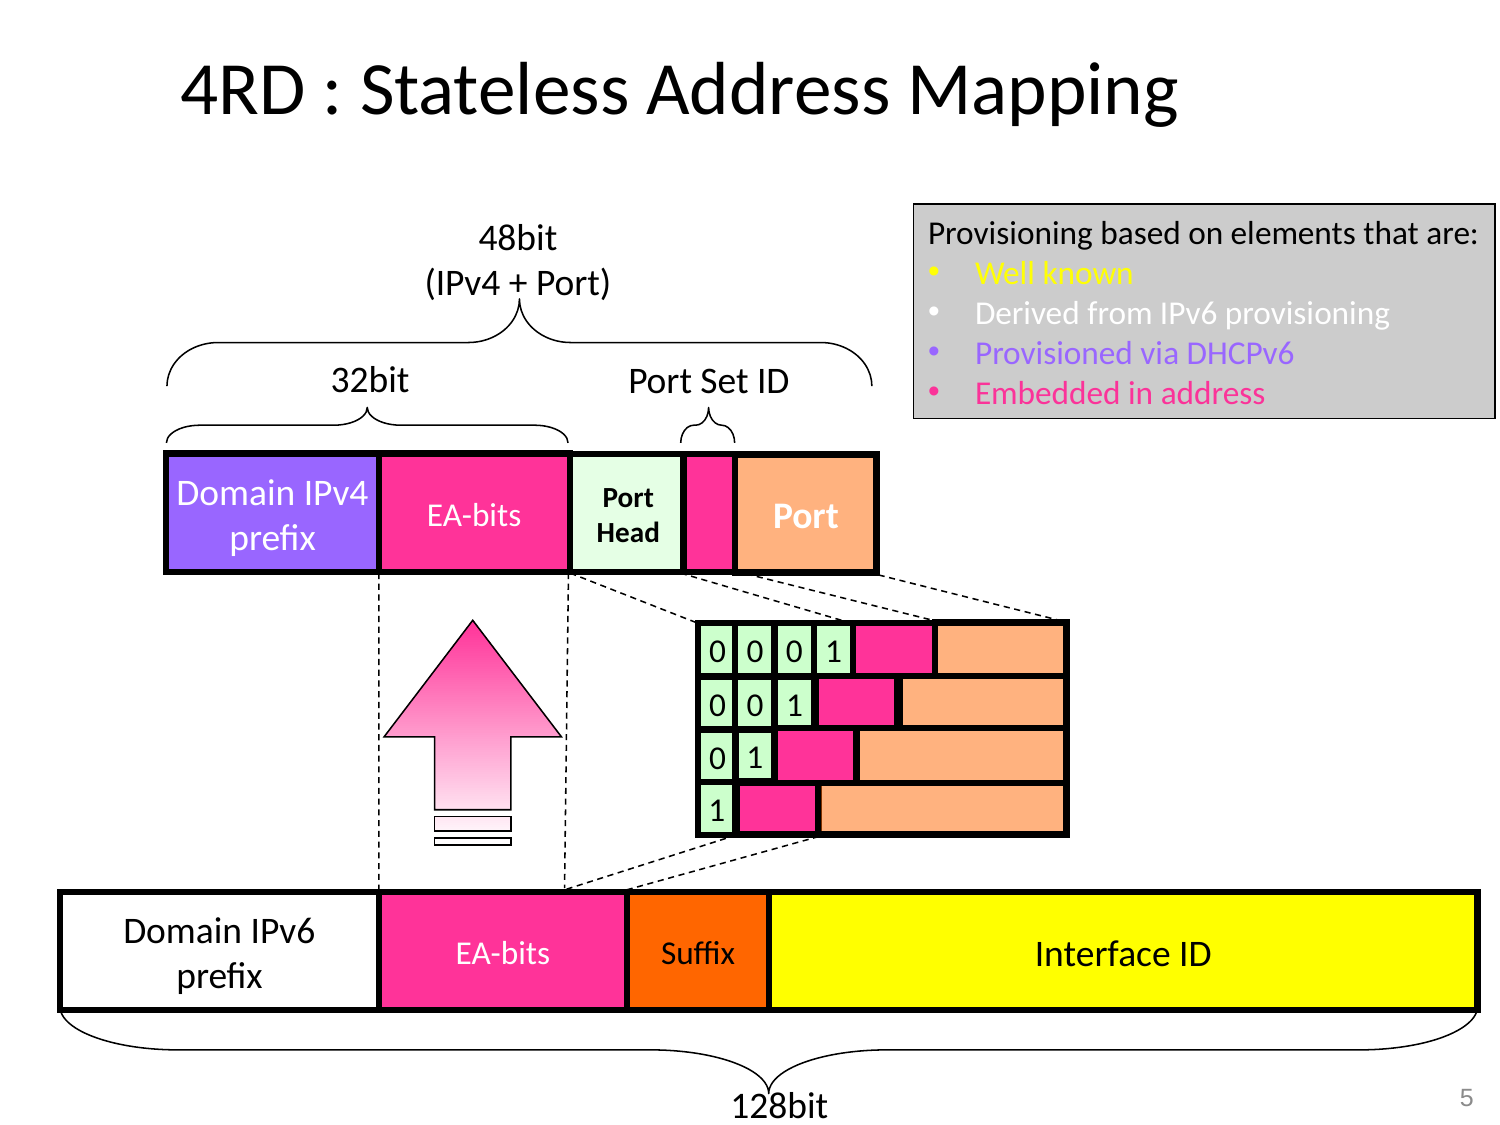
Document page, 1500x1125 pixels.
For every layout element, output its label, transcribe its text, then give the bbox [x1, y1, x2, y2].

text_box [434, 837, 511, 845]
text_box Domain IPv6 prefix [60, 891, 378, 1006]
text_box 0 [735, 676, 774, 730]
text_box 0 [697, 623, 735, 676]
text_box 0 [697, 729, 738, 783]
text_box 1 [698, 781, 736, 835]
text_box 0 [697, 676, 735, 729]
text_box [817, 783, 1067, 835]
text_box [384, 620, 562, 810]
text_box Port [736, 454, 877, 573]
text_box [856, 727, 1067, 783]
text_box Provisioning based on elements that are: Well known Derived from IPv6 provisioning Provisioned via DHCPv6 Embedded in address [913, 204, 1495, 419]
text_box 48bit (IPv4 + Port) [409, 205, 627, 311]
text_box Domain IPv4 prefix [166, 453, 378, 572]
text_box [59, 1006, 1478, 1074]
text_box [899, 676, 1067, 727]
text_box 32bit [315, 347, 425, 408]
text_box Interface ID [768, 891, 1478, 1006]
text_box [934, 622, 1067, 676]
text_box 0 [735, 623, 774, 676]
text_box [434, 816, 511, 831]
slide_number 5 [1374, 1074, 1489, 1118]
text_box [815, 676, 898, 728]
text_box EA-bits [378, 453, 570, 572]
text_box Suffix [627, 891, 768, 1006]
text_box [166, 408, 569, 443]
text_box EA-bits [378, 891, 627, 1006]
text_box [166, 311, 872, 387]
text_box 0 [774, 623, 813, 676]
text_box Port Set ID [613, 348, 805, 409]
text_box [853, 622, 934, 676]
title 4RD : Stateless Address Mapping [29, 31, 1331, 138]
text_box 1 [735, 730, 774, 782]
text_box Port Head [569, 454, 683, 573]
text_box [683, 453, 736, 573]
text_box [680, 409, 735, 443]
text_box [774, 727, 856, 784]
text_box 128bit [715, 1074, 844, 1125]
text_box 1 [774, 676, 814, 727]
text_box [737, 783, 817, 835]
text_box 1 [813, 623, 853, 677]
